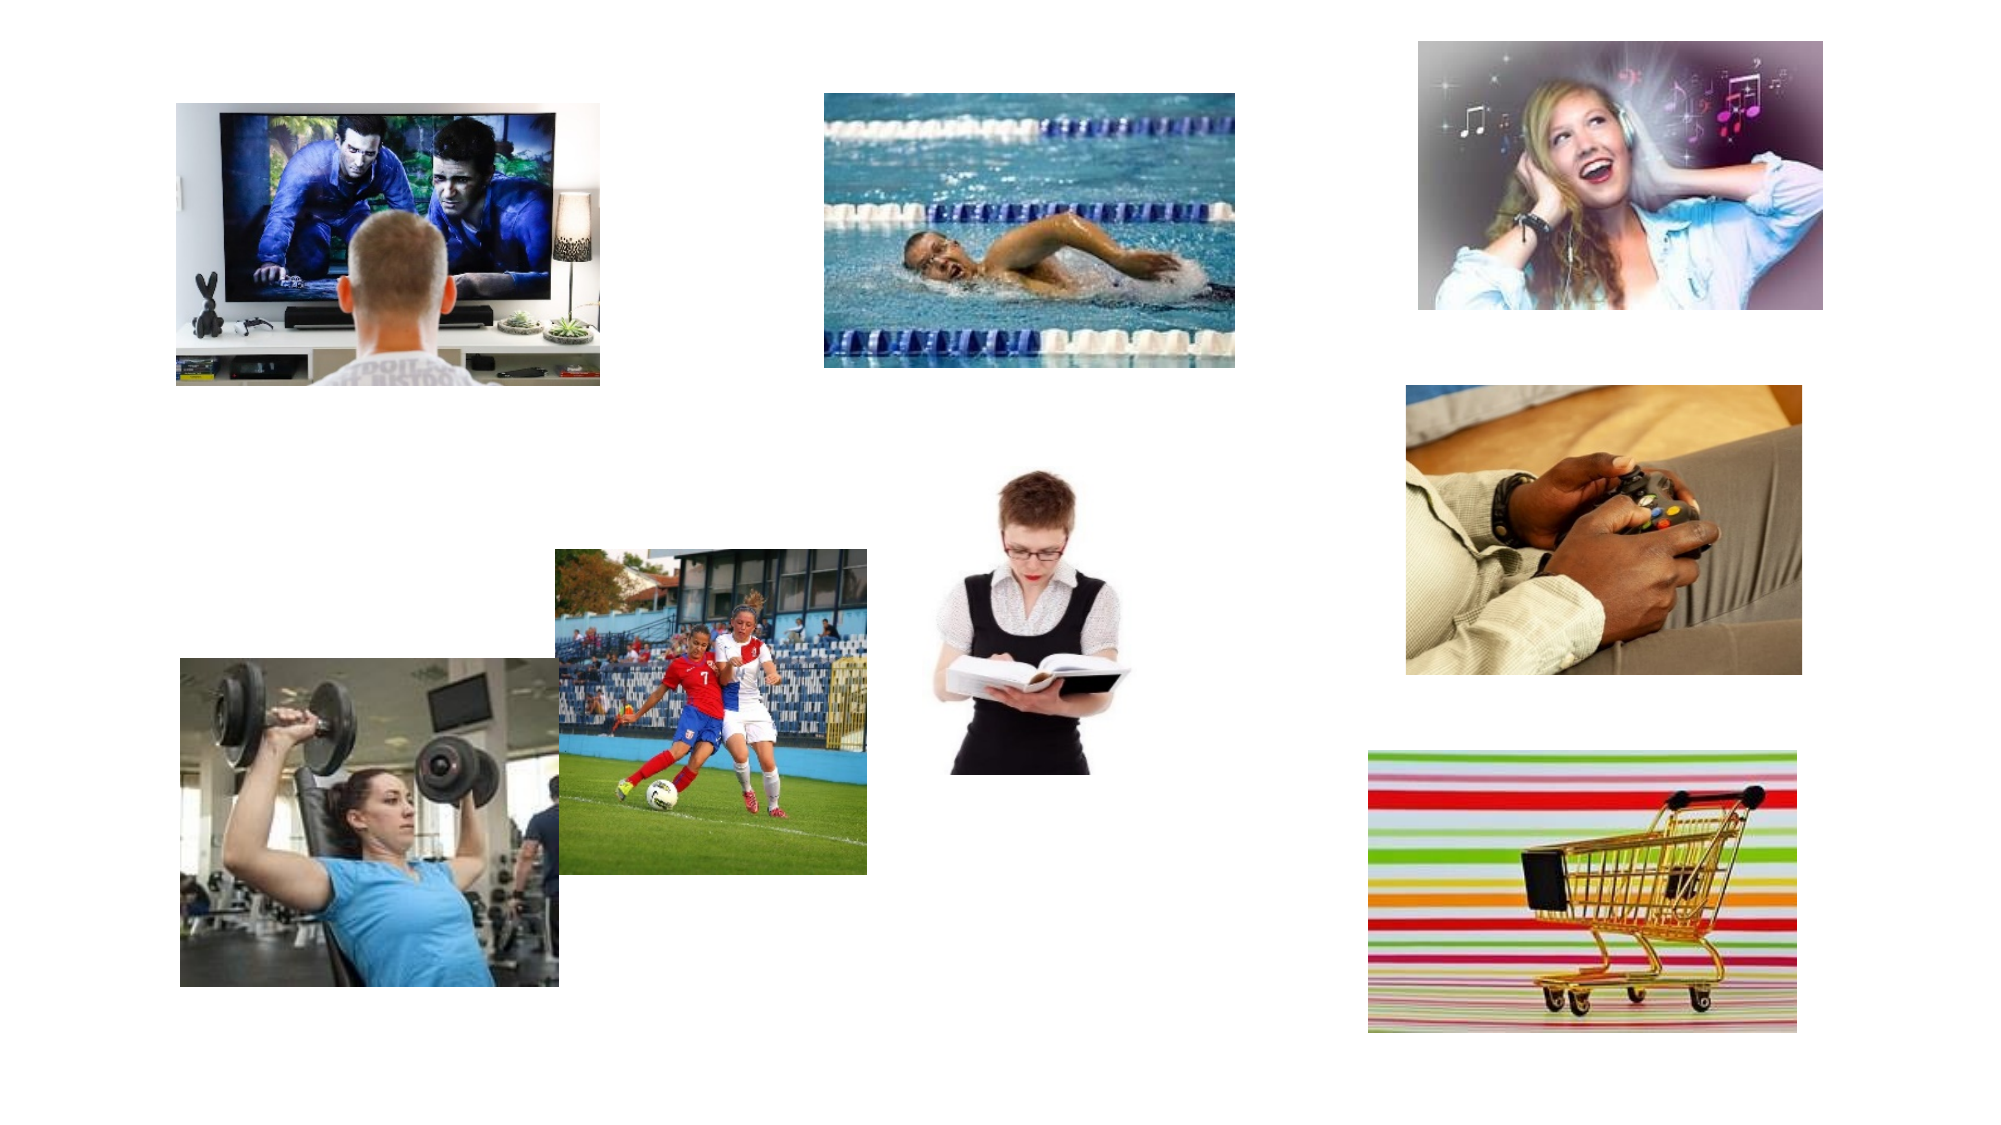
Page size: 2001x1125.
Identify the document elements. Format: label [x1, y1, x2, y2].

picture [1405, 385, 1803, 675]
picture [180, 549, 867, 987]
picture [922, 466, 1137, 775]
picture [824, 93, 1235, 368]
picture [176, 103, 600, 386]
picture [1418, 41, 1823, 310]
picture [1368, 750, 1797, 1033]
